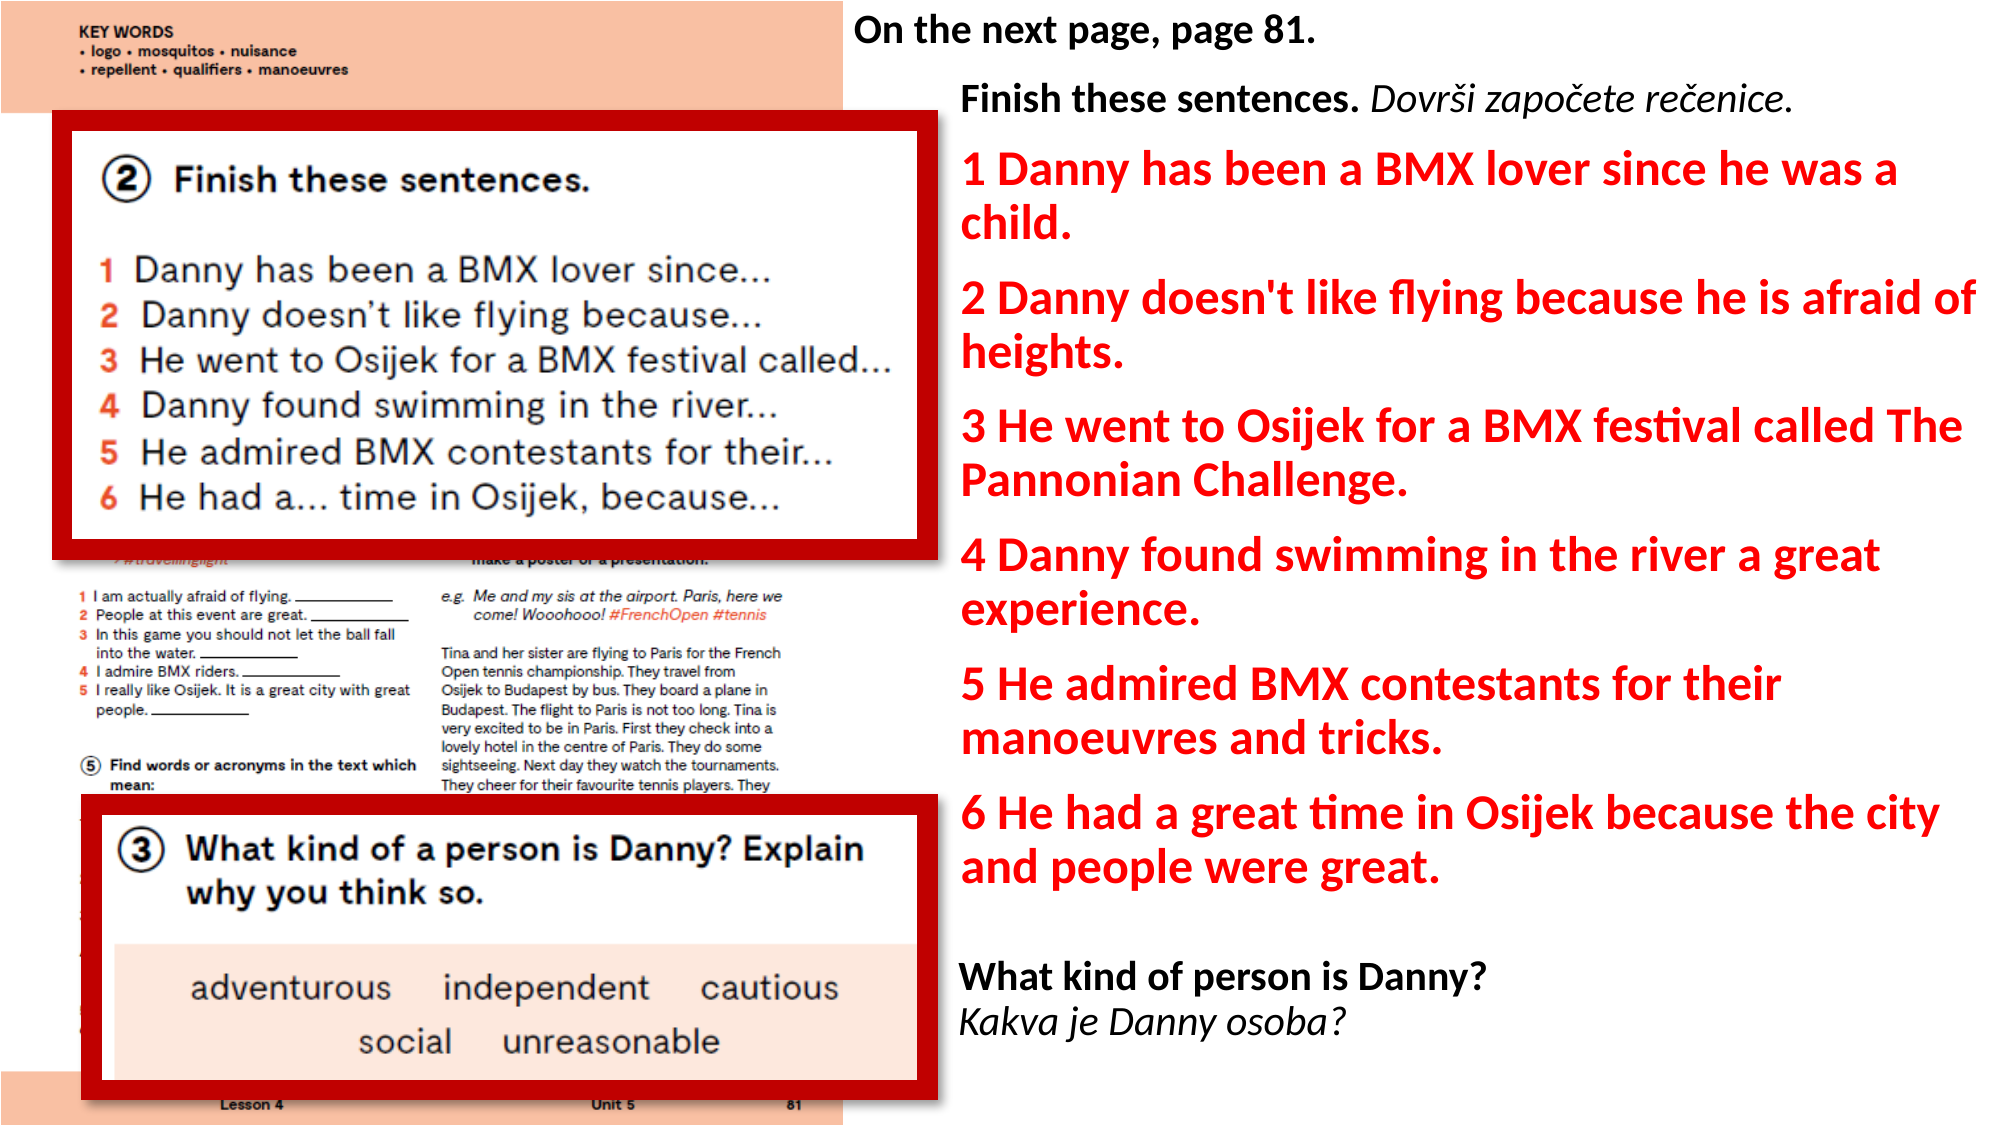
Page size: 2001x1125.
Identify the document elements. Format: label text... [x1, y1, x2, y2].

text_box On the next page, page 81. [838, 0, 1928, 112]
text_box Finish these sentences. Dovrši započete rečenice. 1 Danny has been a BMX lover since he was a child. 2 Danny doesn't like flying because he is afraid of heights. 3 He went to Osijek for a BMX festival called The Pannonian Challenge. 4 Danny found swimming in the river a great experience. 5 He admired BMX contestants for their manoeuvres and tricks. 6 He had a great time in Osijek because the city and people were great. [945, 68, 1999, 1010]
text_box What kind of person is Danny? Kakva je Danny osoba? [943, 947, 1997, 1125]
picture [1, 1, 917, 1125]
